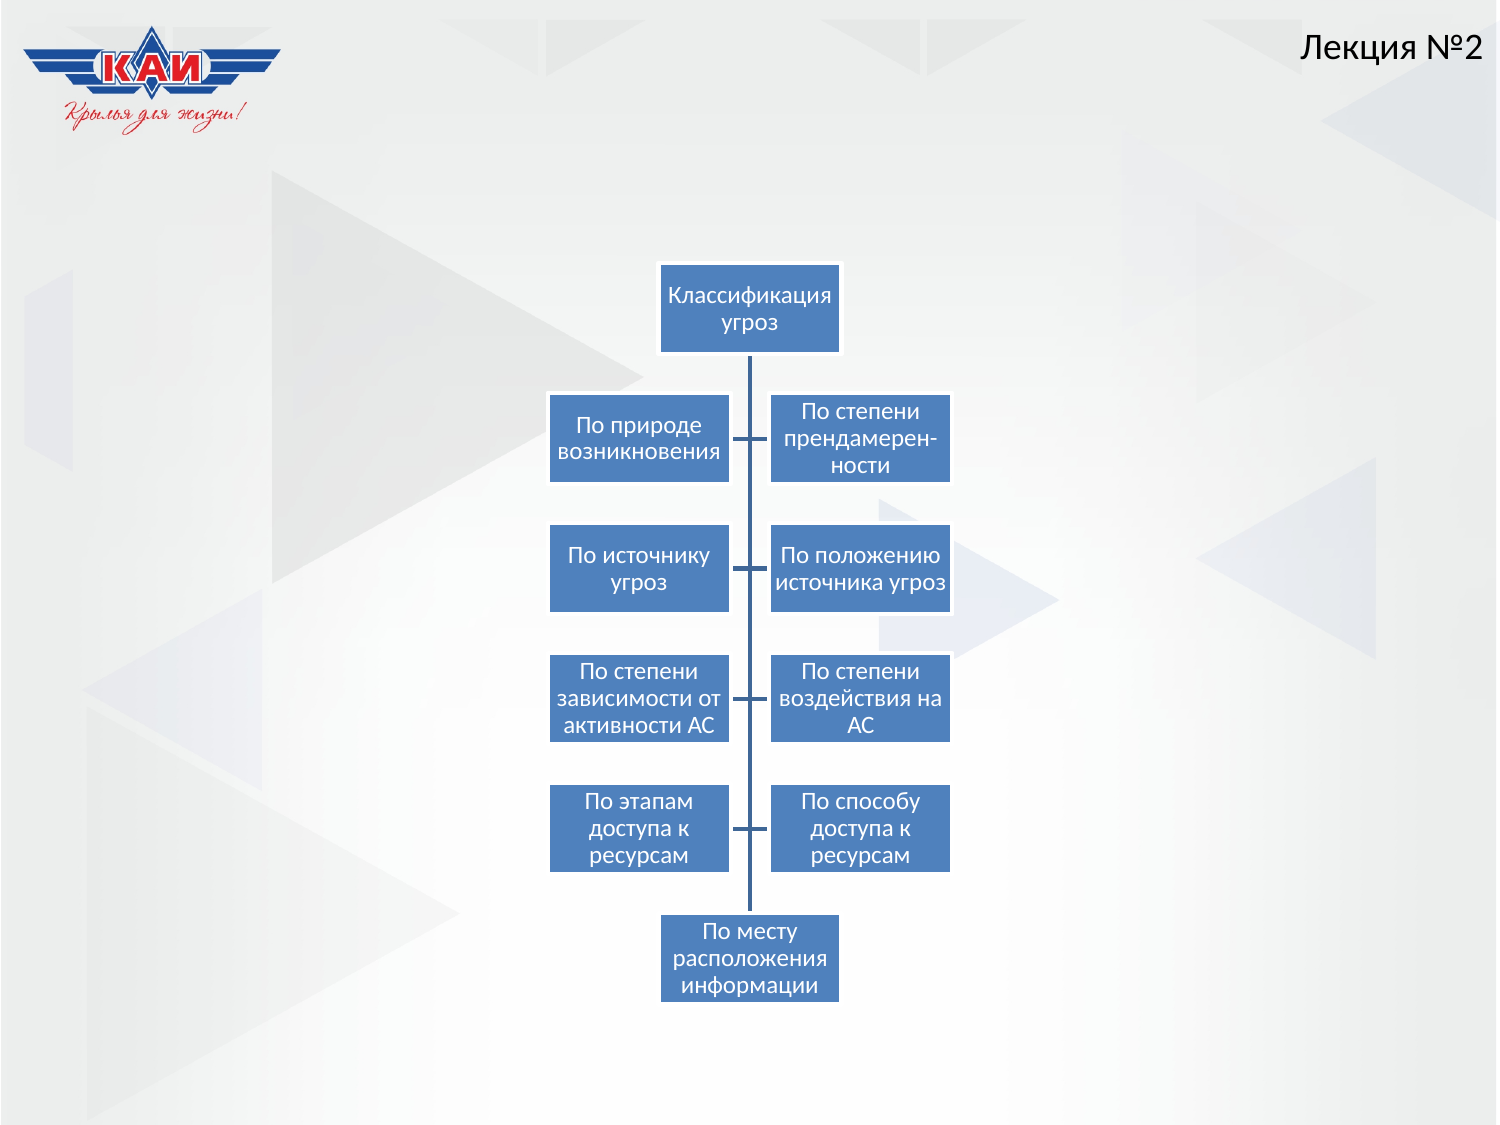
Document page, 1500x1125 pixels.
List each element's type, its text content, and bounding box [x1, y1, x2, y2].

picture [0, 0, 1500, 1125]
text_box Лекция №2 [1285, 14, 1499, 75]
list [74, 262, 1426, 1006]
